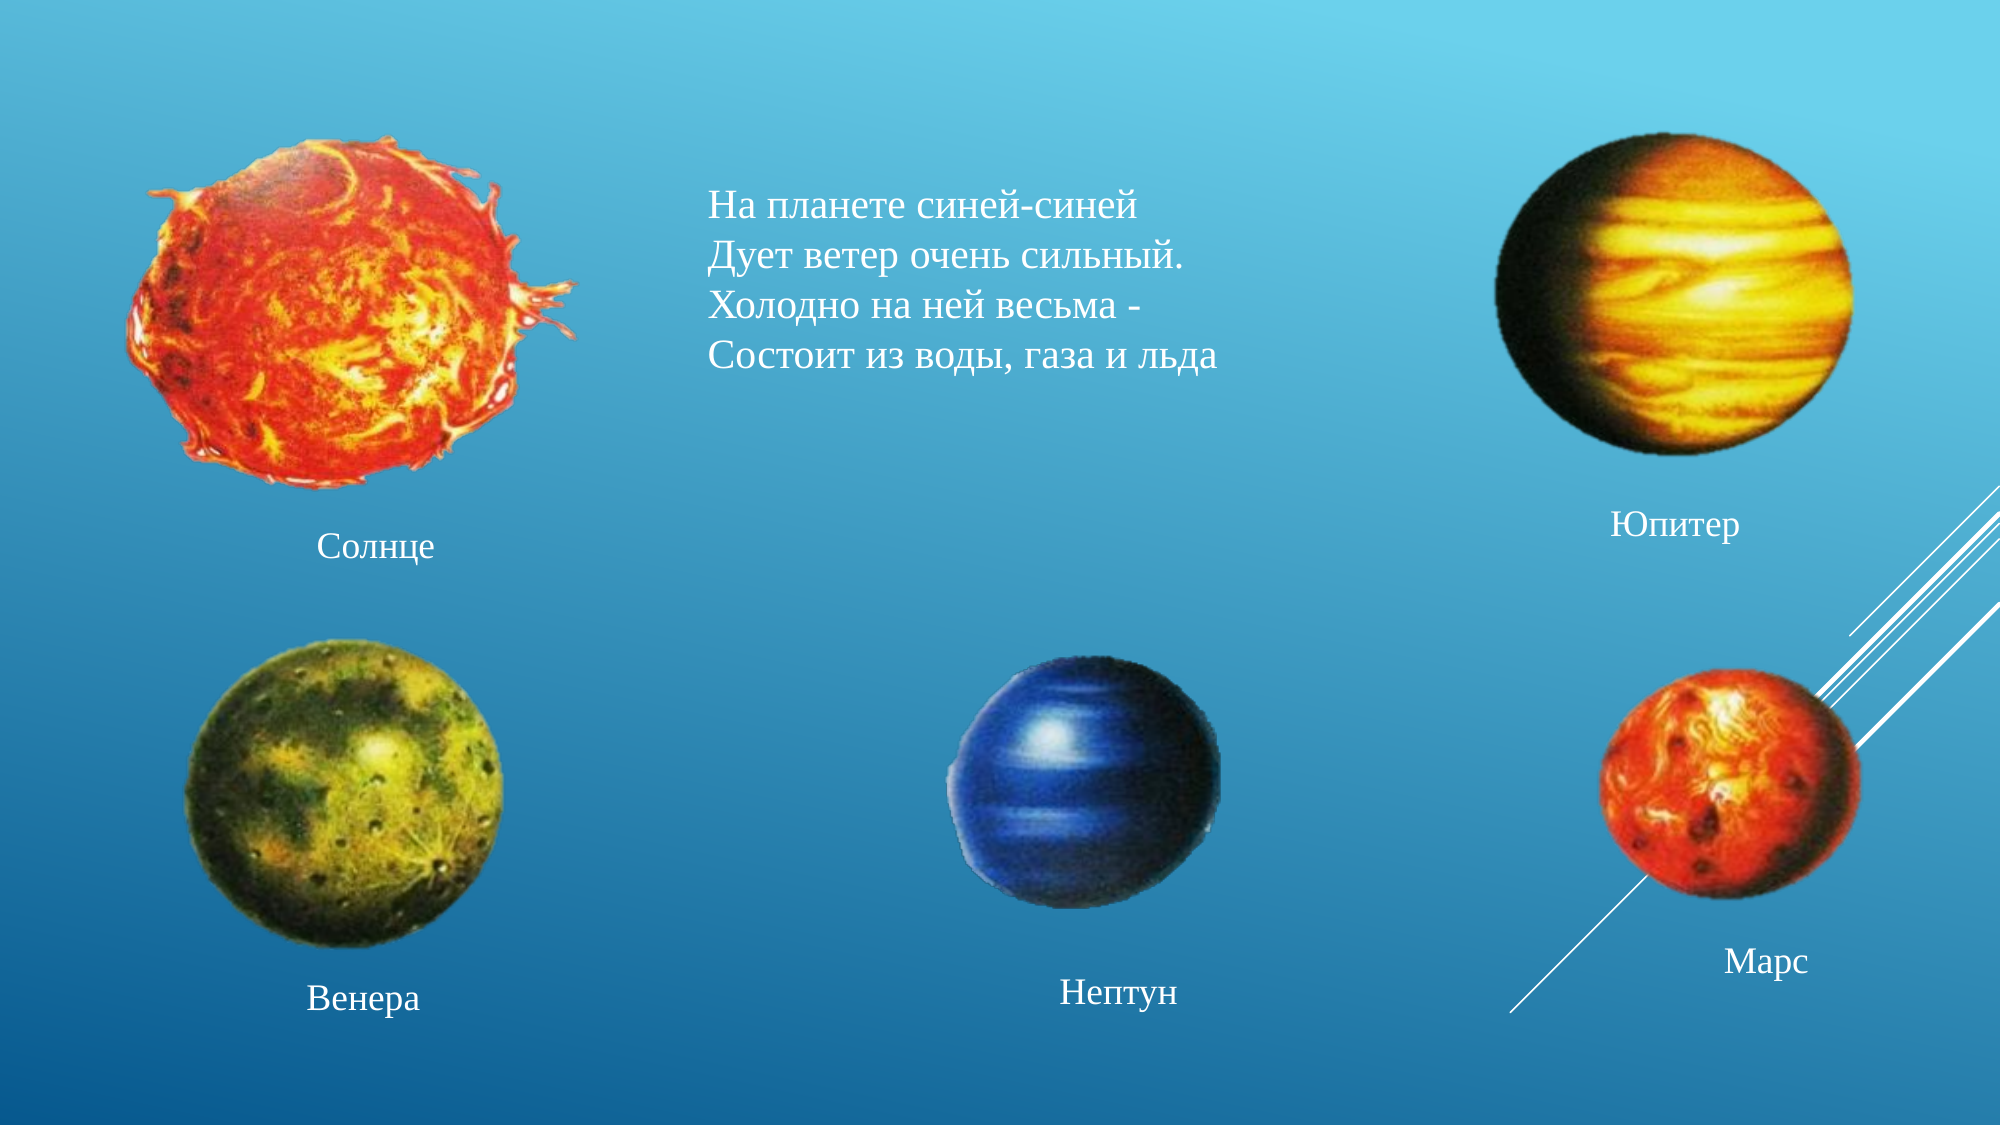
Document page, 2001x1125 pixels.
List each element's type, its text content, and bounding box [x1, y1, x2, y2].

picture [177, 626, 525, 961]
picture [1574, 664, 1888, 909]
text_box На планете синей-синей Дует ветер очень сильный. Холодно на ней весьма - Состоит из воды, газа и льда [692, 168, 1374, 384]
picture [118, 124, 584, 497]
picture [913, 624, 1244, 932]
text_box Марс [1627, 935, 1906, 982]
text_box Юпитер [1536, 498, 1815, 545]
text_box Солнце [236, 520, 516, 567]
text_box Нептун [979, 959, 1258, 1019]
text_box Венера [224, 972, 503, 1019]
picture [1482, 124, 1869, 466]
